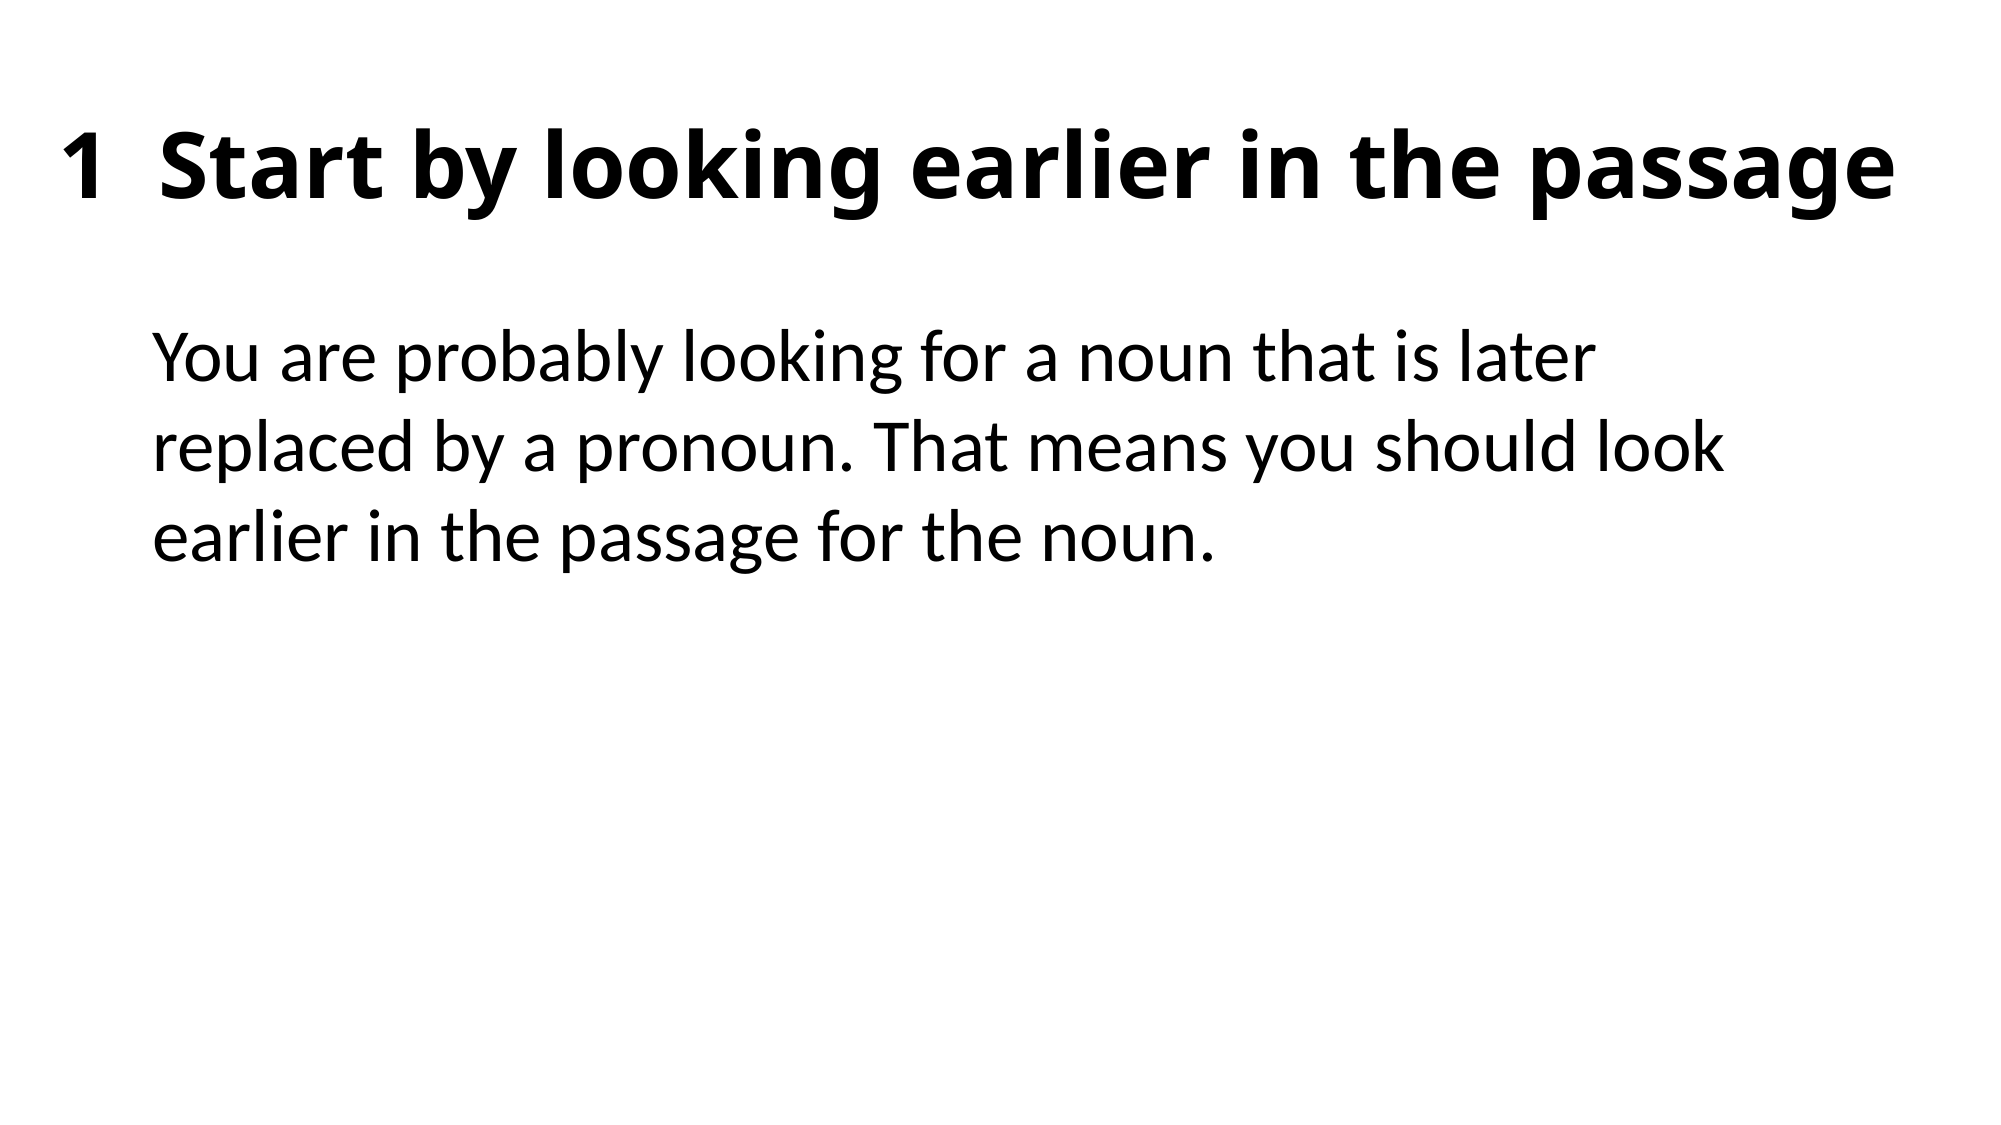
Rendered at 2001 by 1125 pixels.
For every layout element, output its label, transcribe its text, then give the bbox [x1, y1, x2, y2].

title 1 Start by looking earlier in the passage [43, 59, 1923, 278]
list You are probably looking for a noun that is later replaced by a pronoun. That means you should look earlier in the passage for the noun. [137, 299, 1863, 1014]
